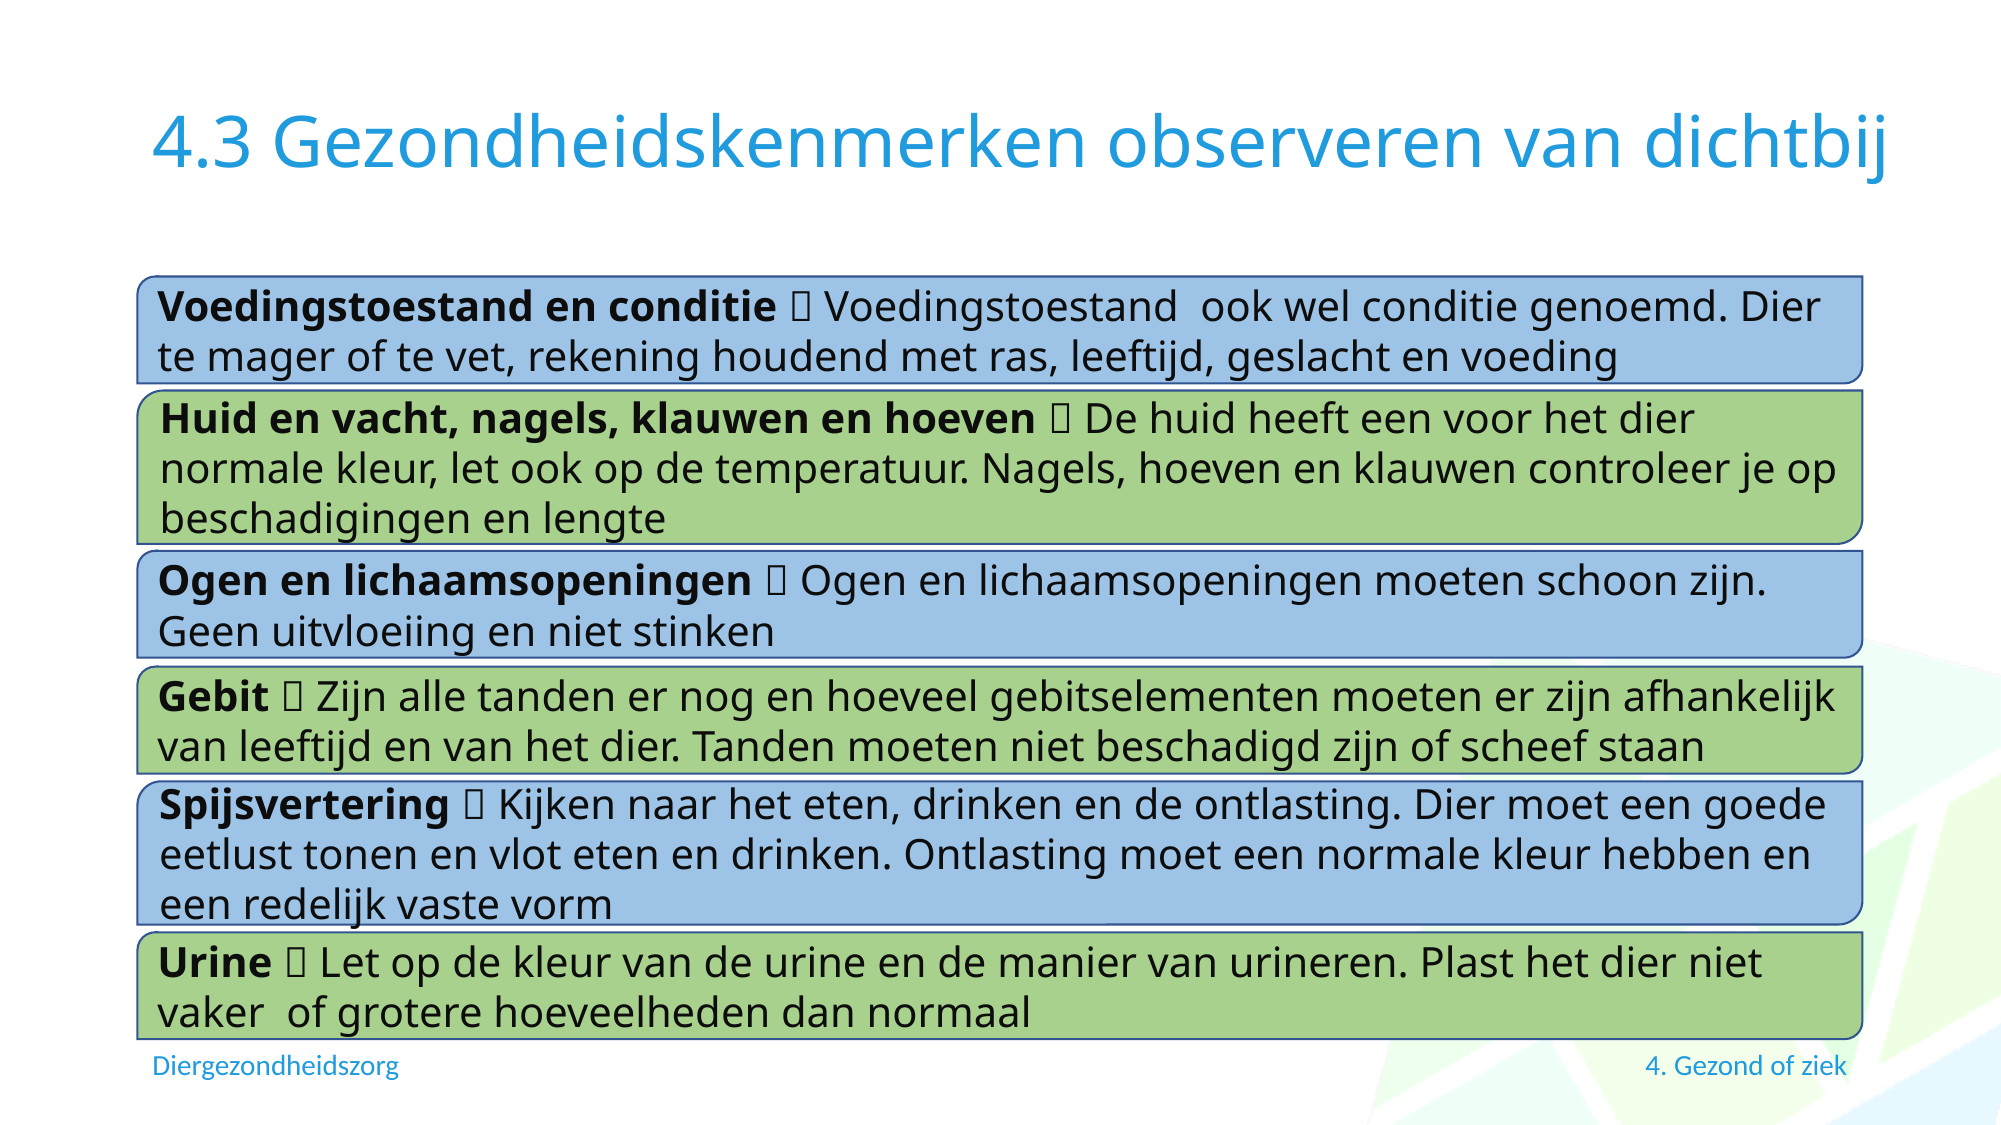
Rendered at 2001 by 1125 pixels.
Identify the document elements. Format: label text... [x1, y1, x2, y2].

text_box Huid en vacht, nagels, klauwen en hoeven  De huid heeft een voor het dier normale kleur, let ook op de temperatuur. Nagels, hoeven en klauwen controleer je op beschadigingen en lengte [136, 389, 1864, 545]
text_box Urine  Let op de kleur van de urine en de manier van urineren. Plast het dier niet vaker of grotere hoeveelheden dan normaal [136, 930, 1864, 1041]
text_box Ogen en lichaamsopeningen  Ogen en lichaamsopeningen moeten schoon zijn. Geen uitvloeiing en niet stinken [136, 549, 1864, 659]
text_box Voedingstoestand en conditie  Voedingstoestand ook wel conditie genoemd. Dier te mager of te vet, rekening houdend met ras, leeftijd, geslacht en voeding [136, 274, 1864, 385]
title 4.3 Gezondheidskenmerken observeren van dichtbij [137, 59, 1927, 229]
list Diergezondheidszorg [137, 1042, 588, 1103]
list 4. Gezond of ziek [1412, 1042, 1863, 1103]
text_box Gebit  Zijn alle tanden er nog en hoeveel gebitselementen moeten er zijn afhankelijk van leeftijd en van het dier. Tanden moeten niet beschadigd zijn of scheef staan [136, 665, 1864, 775]
text_box Spijsvertering  Kijken naar het eten, drinken en de ontlasting. Dier moet een goede eetlust tonen en vlot eten en drinken. Ontlasting moet een normale kleur hebben en een redelijk vaste vorm [136, 780, 1864, 926]
